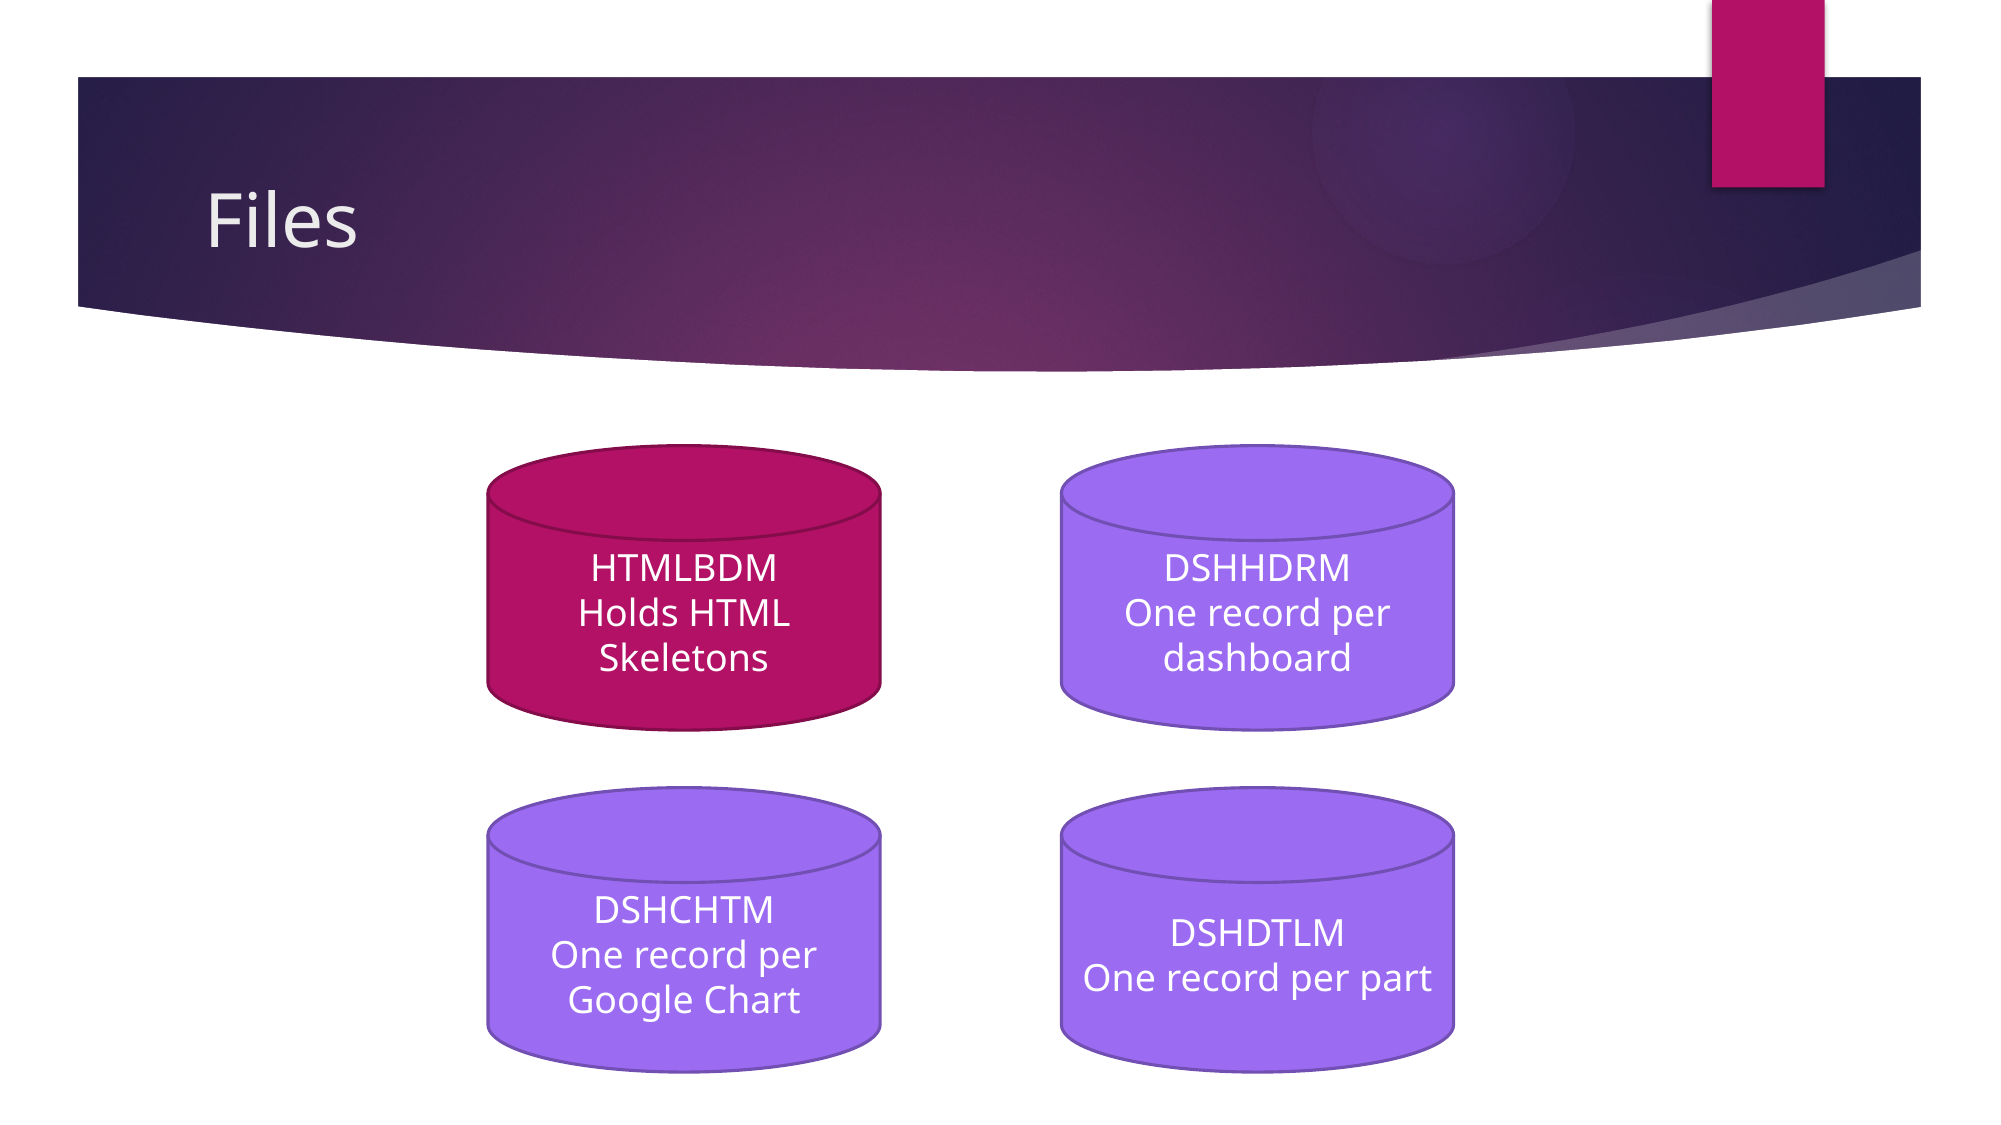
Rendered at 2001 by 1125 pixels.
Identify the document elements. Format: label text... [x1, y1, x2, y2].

text_box HTMLBDM Holds HTML Skeletons [486, 444, 882, 732]
text_box DSHHDRM One record per dashboard [1059, 444, 1456, 732]
title Files [189, 159, 1627, 276]
text_box DSHDTLM One record per part [1059, 786, 1456, 1074]
text_box DSHCHTM One record per Google Chart [486, 786, 882, 1074]
